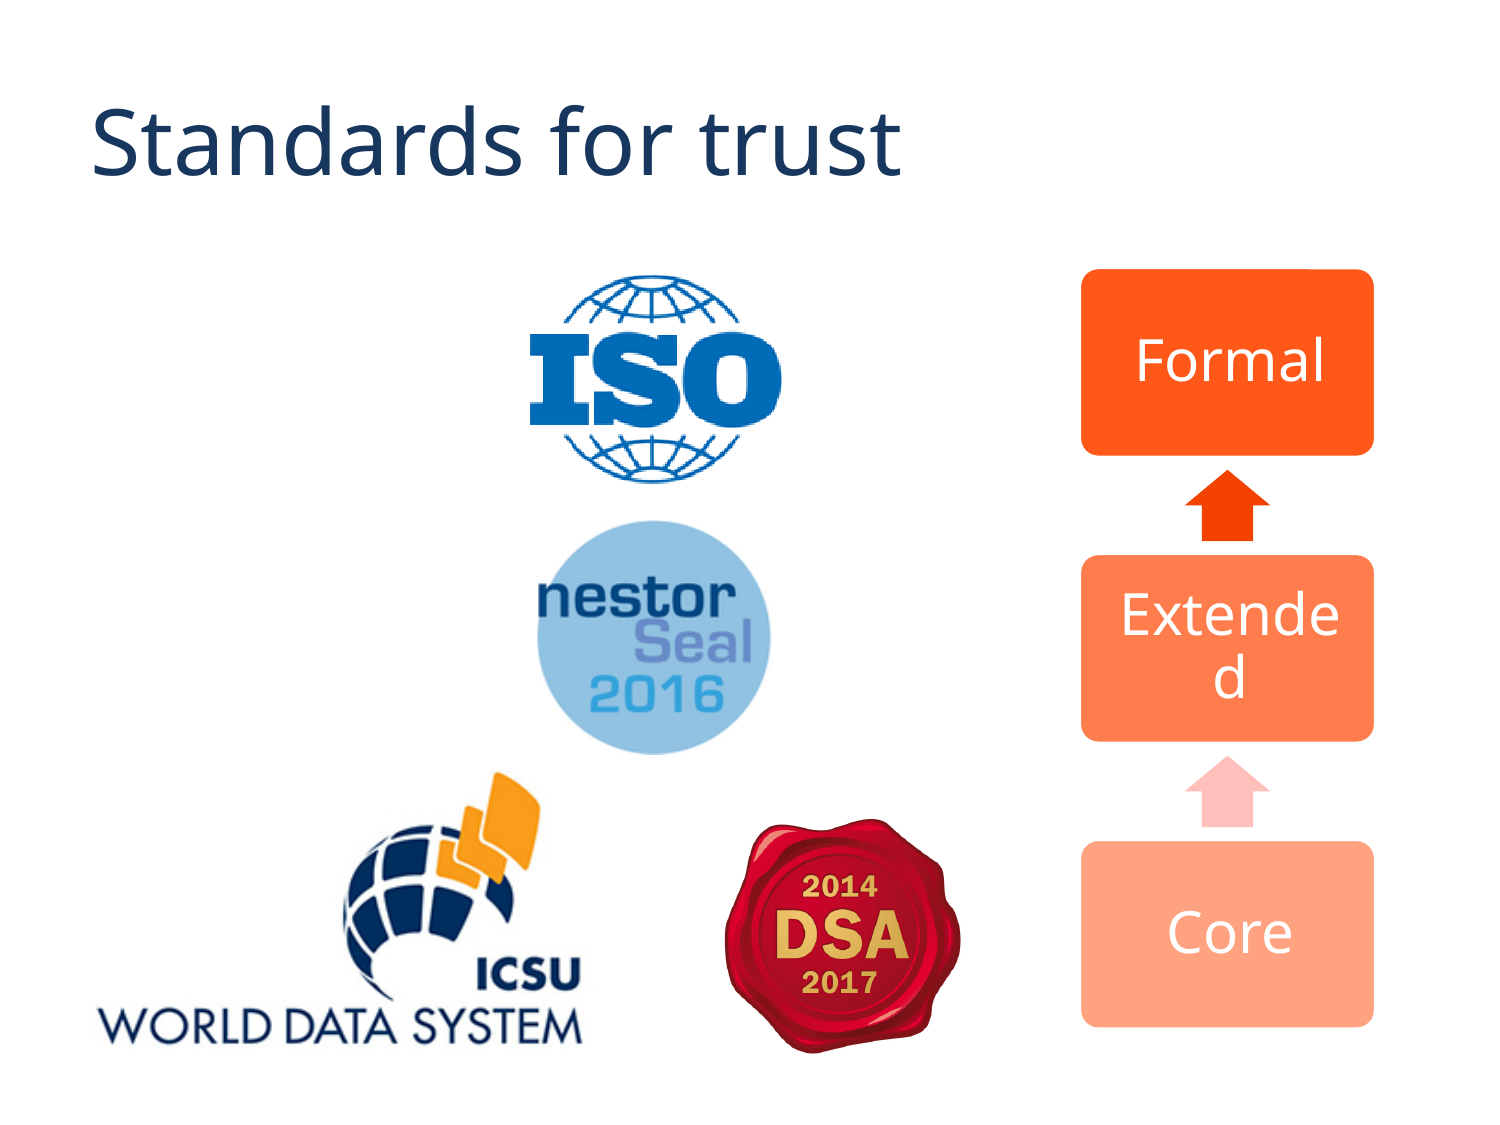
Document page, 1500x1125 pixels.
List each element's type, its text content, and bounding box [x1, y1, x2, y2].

title Standards for trust [75, 45, 1353, 233]
picture [716, 805, 975, 1064]
picture [64, 235, 798, 1080]
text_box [1078, 266, 1377, 1030]
